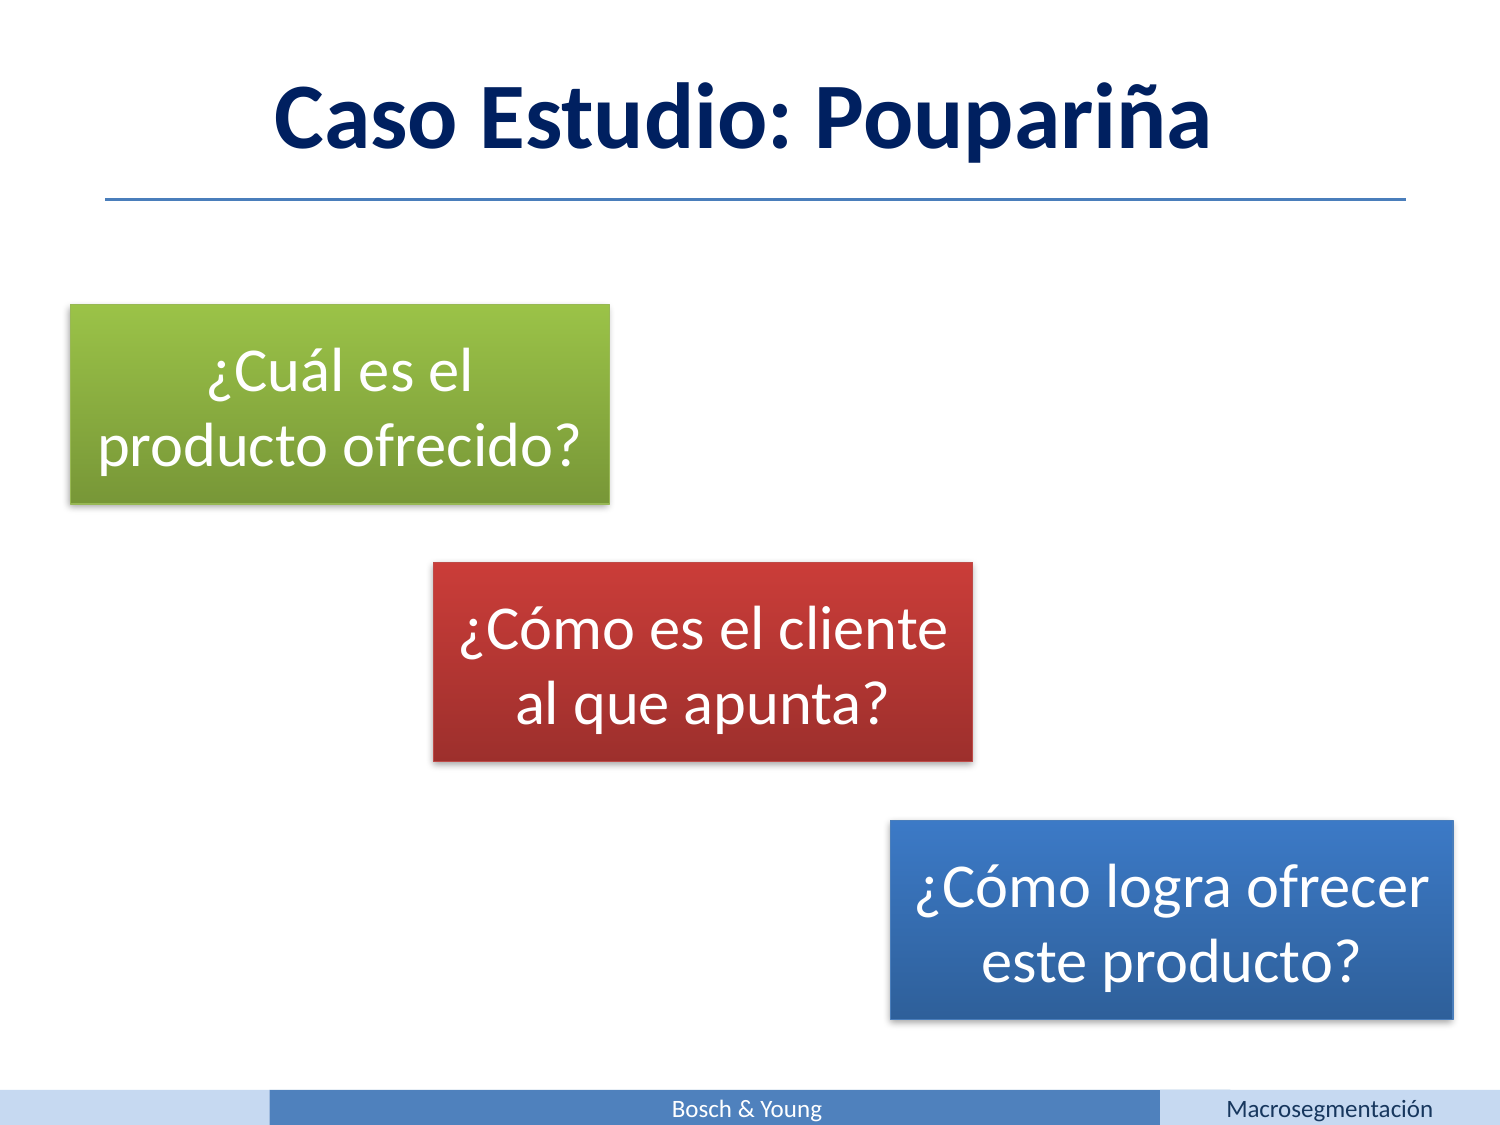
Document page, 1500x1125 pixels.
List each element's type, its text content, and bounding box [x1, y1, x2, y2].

text_box Caso Estudio: Poupariña [58, 46, 1430, 175]
text_box Bosch & Young [272, 1088, 1158, 1125]
text_box Macrosegmentación [1158, 1088, 1500, 1125]
text_box [0, 1088, 272, 1125]
text_box ¿Cómo logra ofrecer este producto? [890, 820, 1454, 1020]
text_box ¿Cuál es el producto ofrecido? [70, 304, 610, 505]
text_box ¿Cómo es el cliente al que apunta? [433, 562, 973, 762]
